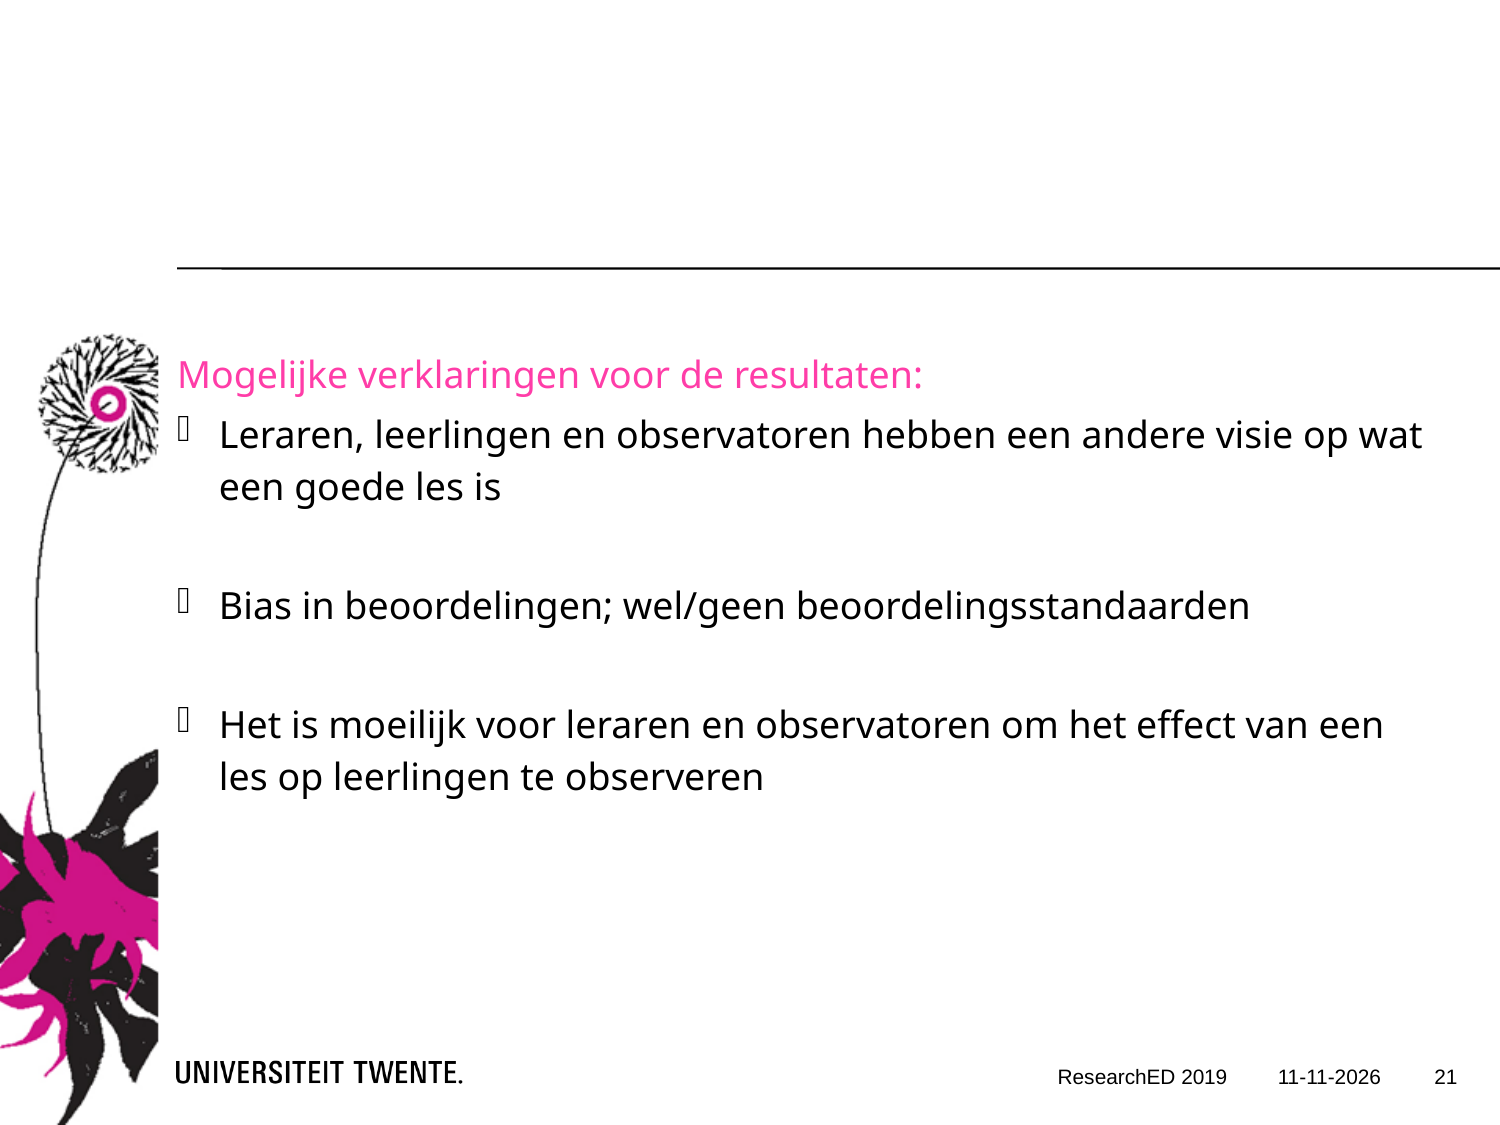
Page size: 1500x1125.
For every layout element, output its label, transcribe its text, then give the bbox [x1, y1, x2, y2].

slide_number 21 [1395, 1049, 1458, 1125]
footer ResearchED 2019 [580, 1049, 1243, 1125]
list Mogelijke verklaringen voor de resultaten: Leraren, leerlingen en observatoren hebben een andere visie op wat een goede les is Bias in beoordelingen; wel/geen beoordelingsstandaarden Het is moeilijk voor leraren en observatoren om het effect van een les op leerlingen te observeren [177, 336, 1458, 921]
picture [0, 0, 482, 1125]
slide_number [1243, 1049, 1395, 1125]
